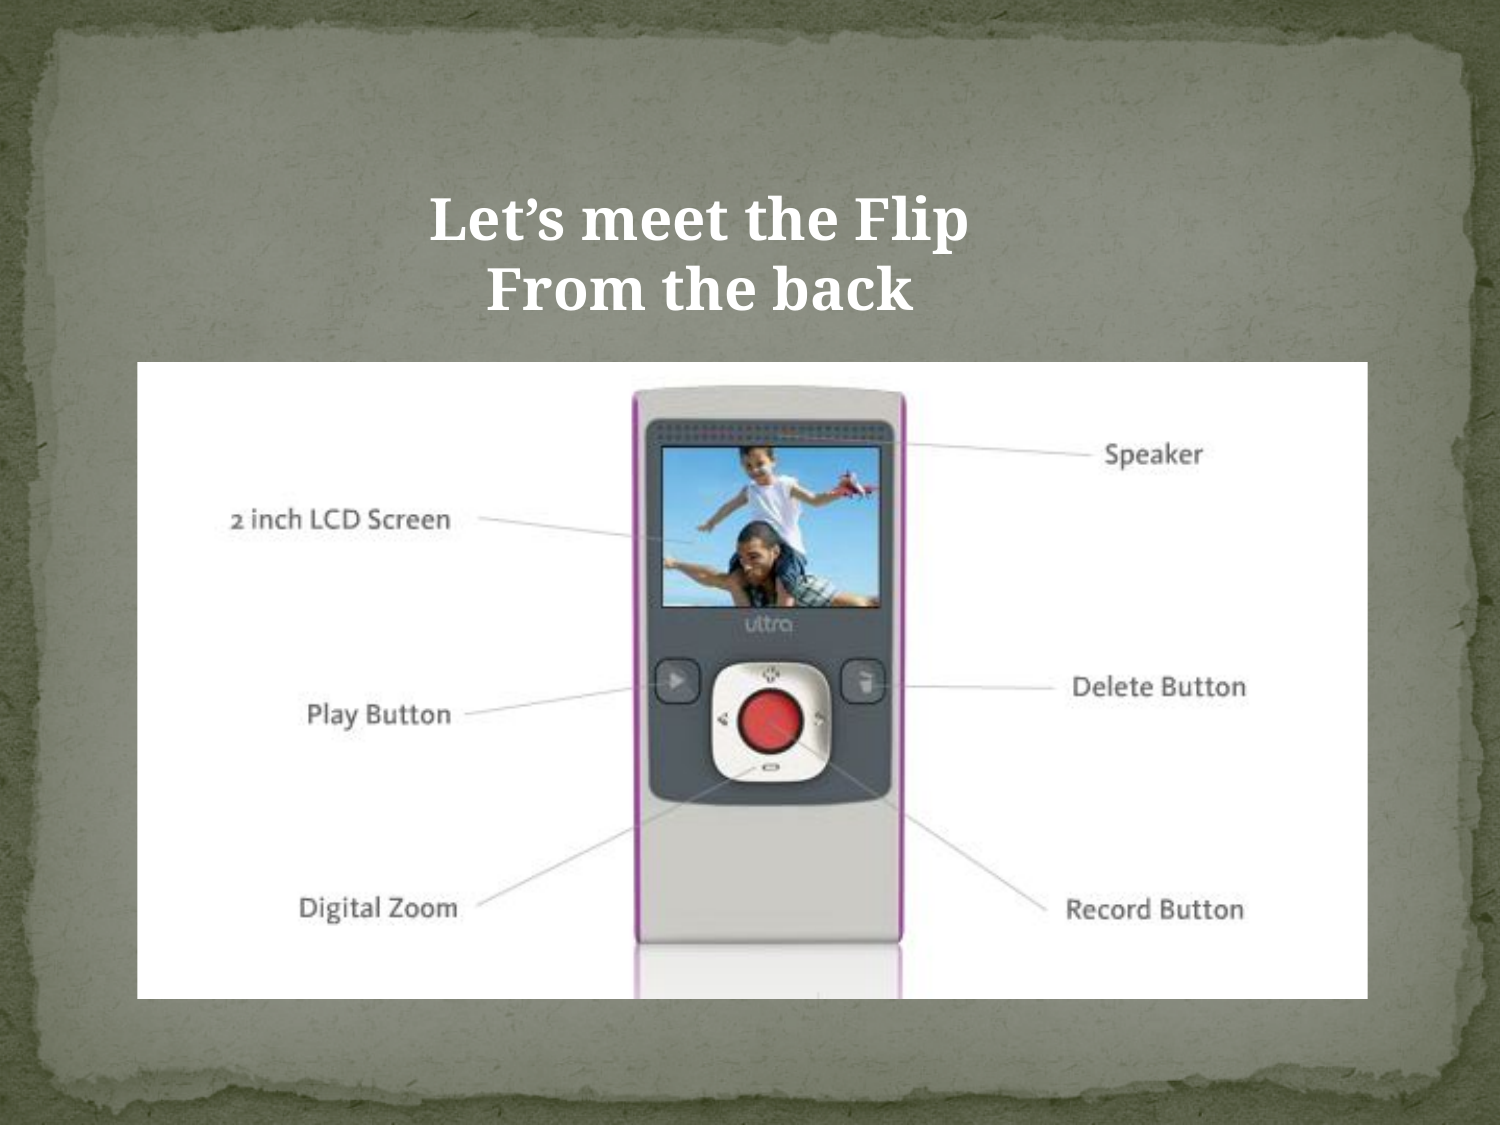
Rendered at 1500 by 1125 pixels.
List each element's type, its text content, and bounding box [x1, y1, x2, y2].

picture [137, 362, 1368, 1000]
text_box Let’s meet the Flip From the back [324, 174, 1075, 330]
